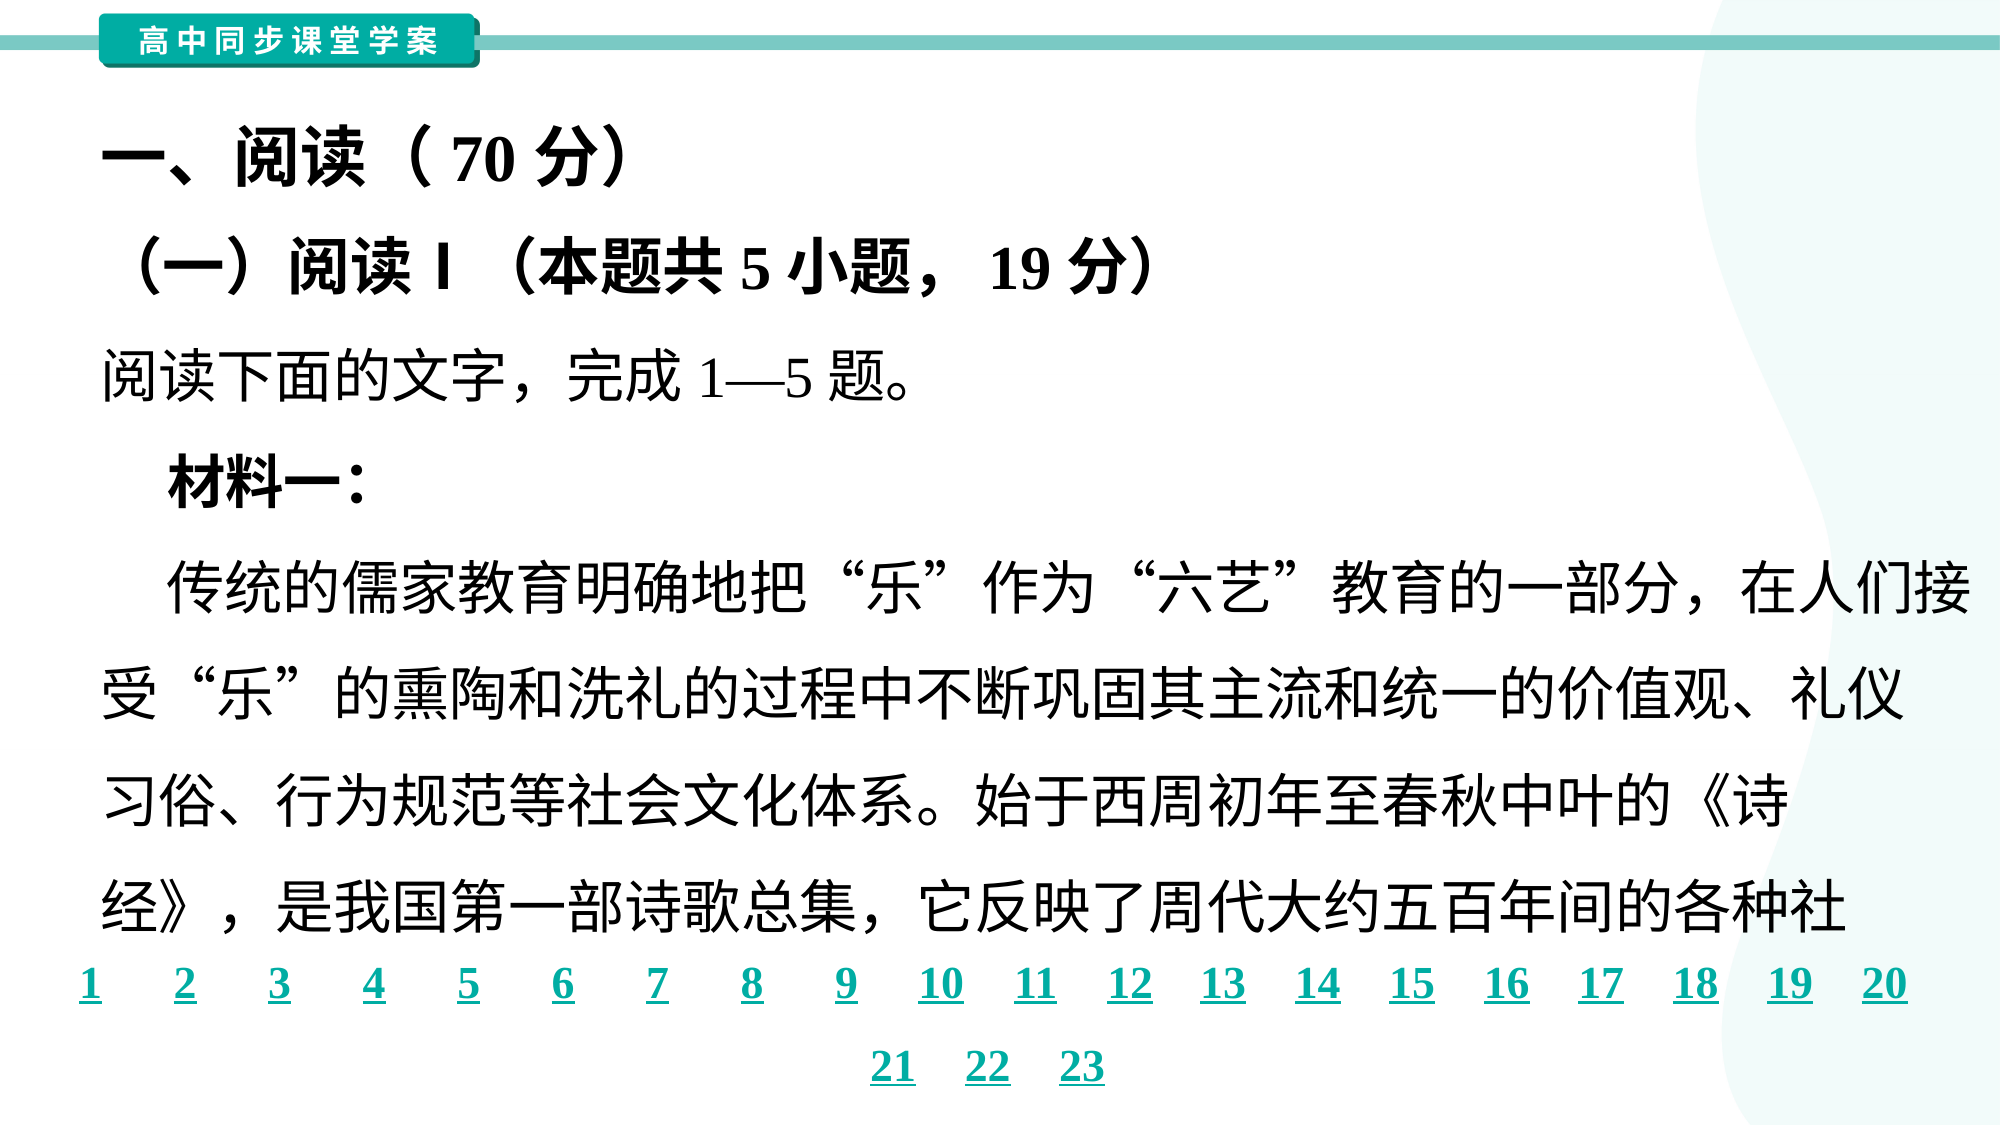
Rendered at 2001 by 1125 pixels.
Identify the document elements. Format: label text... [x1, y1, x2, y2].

text_box 阅读下面的文字，完成1—5题。 材料一： 传统的儒家教育明确地把“乐”作为“六艺”教育的一部分，在人们接 受“乐”的熏陶和洗礼的过程中不断巩固其主流和统一的价值观、礼仪 习俗、行为规范等社会文化体系。始于西周初年至春秋中叶的《诗 经》，是我国第一部诗歌总集，它反映了周代大约五百年间的各种社 [100, 302, 1899, 940]
text_box （一）阅读Ⅰ（本题共5小题，19分） [100, 193, 1899, 302]
text_box 一、阅读（70分） [100, 76, 1899, 193]
picture [0, 0, 2000, 1125]
